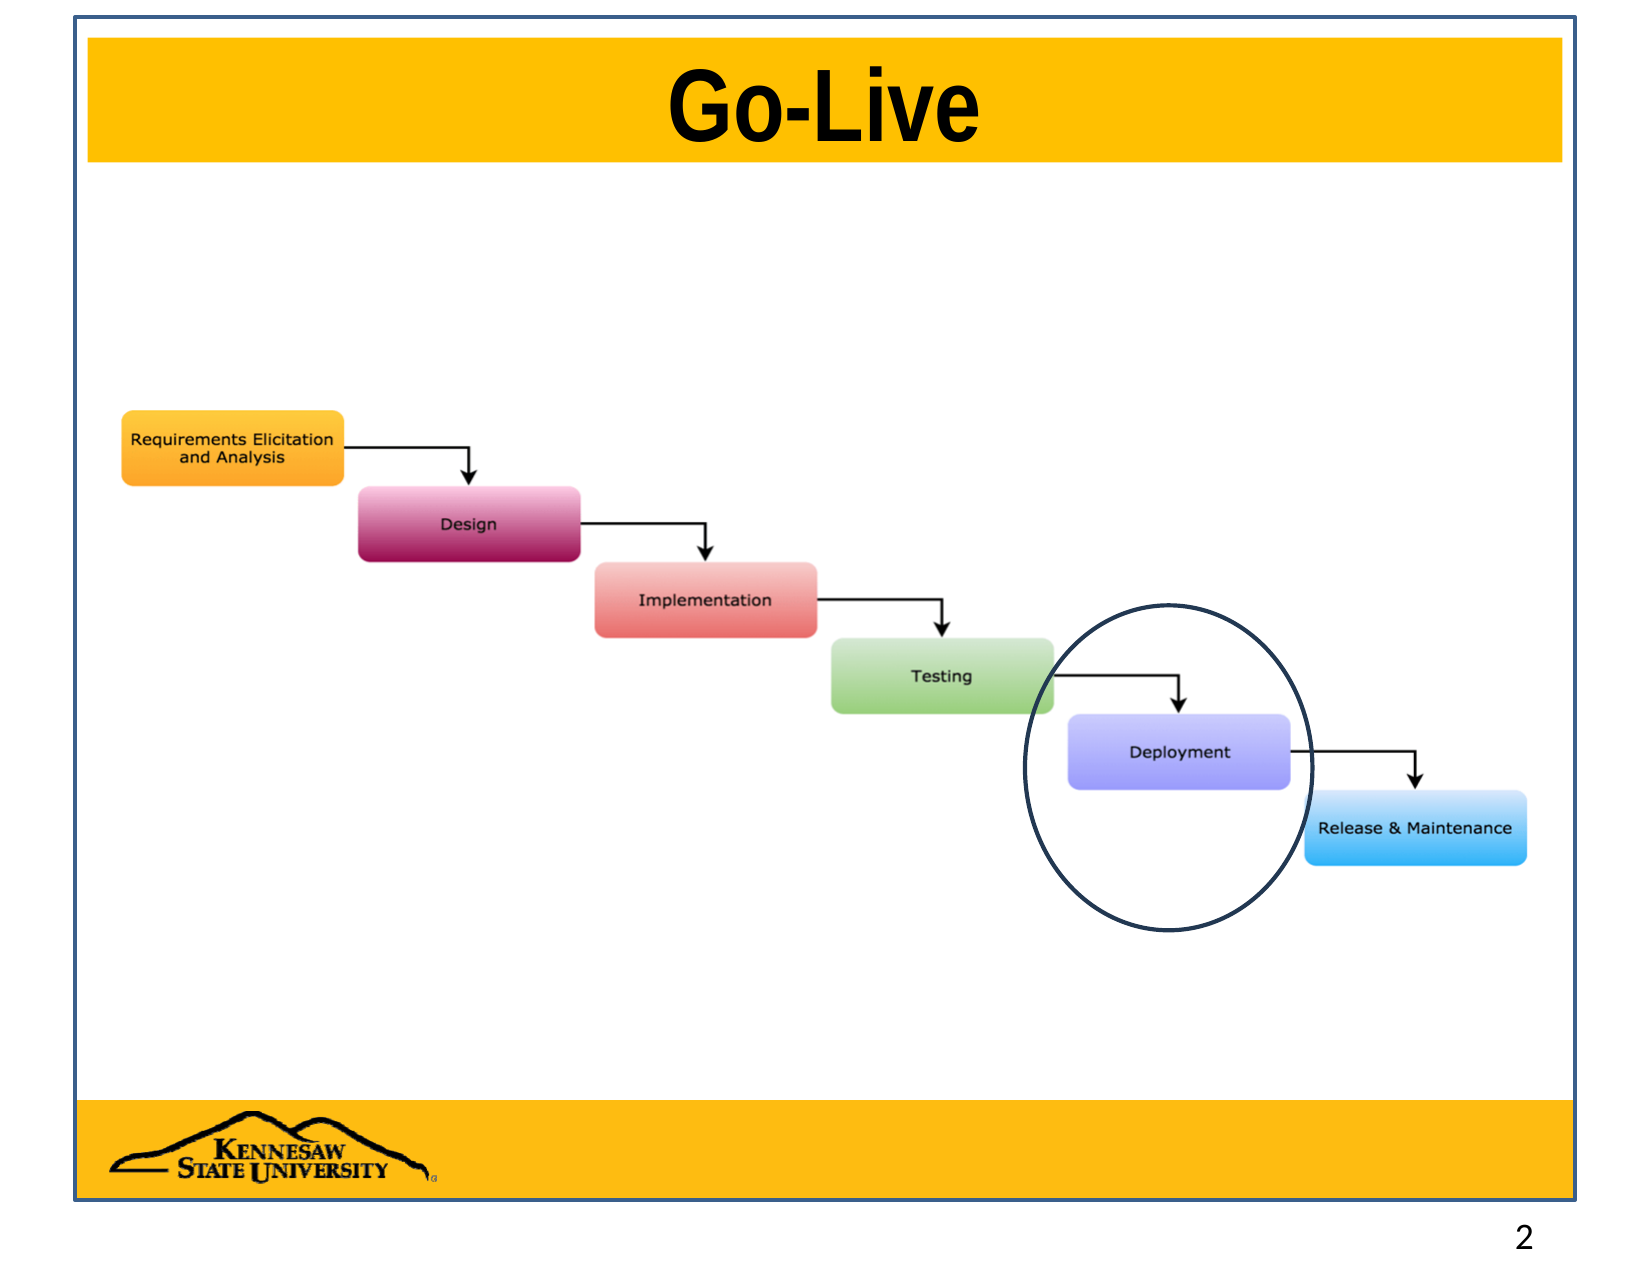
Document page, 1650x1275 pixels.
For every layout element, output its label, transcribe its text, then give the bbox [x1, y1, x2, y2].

picture [118, 402, 1532, 873]
picture [108, 1111, 437, 1184]
text_box [1062, 881, 1275, 933]
title Go-Live [87, 37, 1563, 163]
